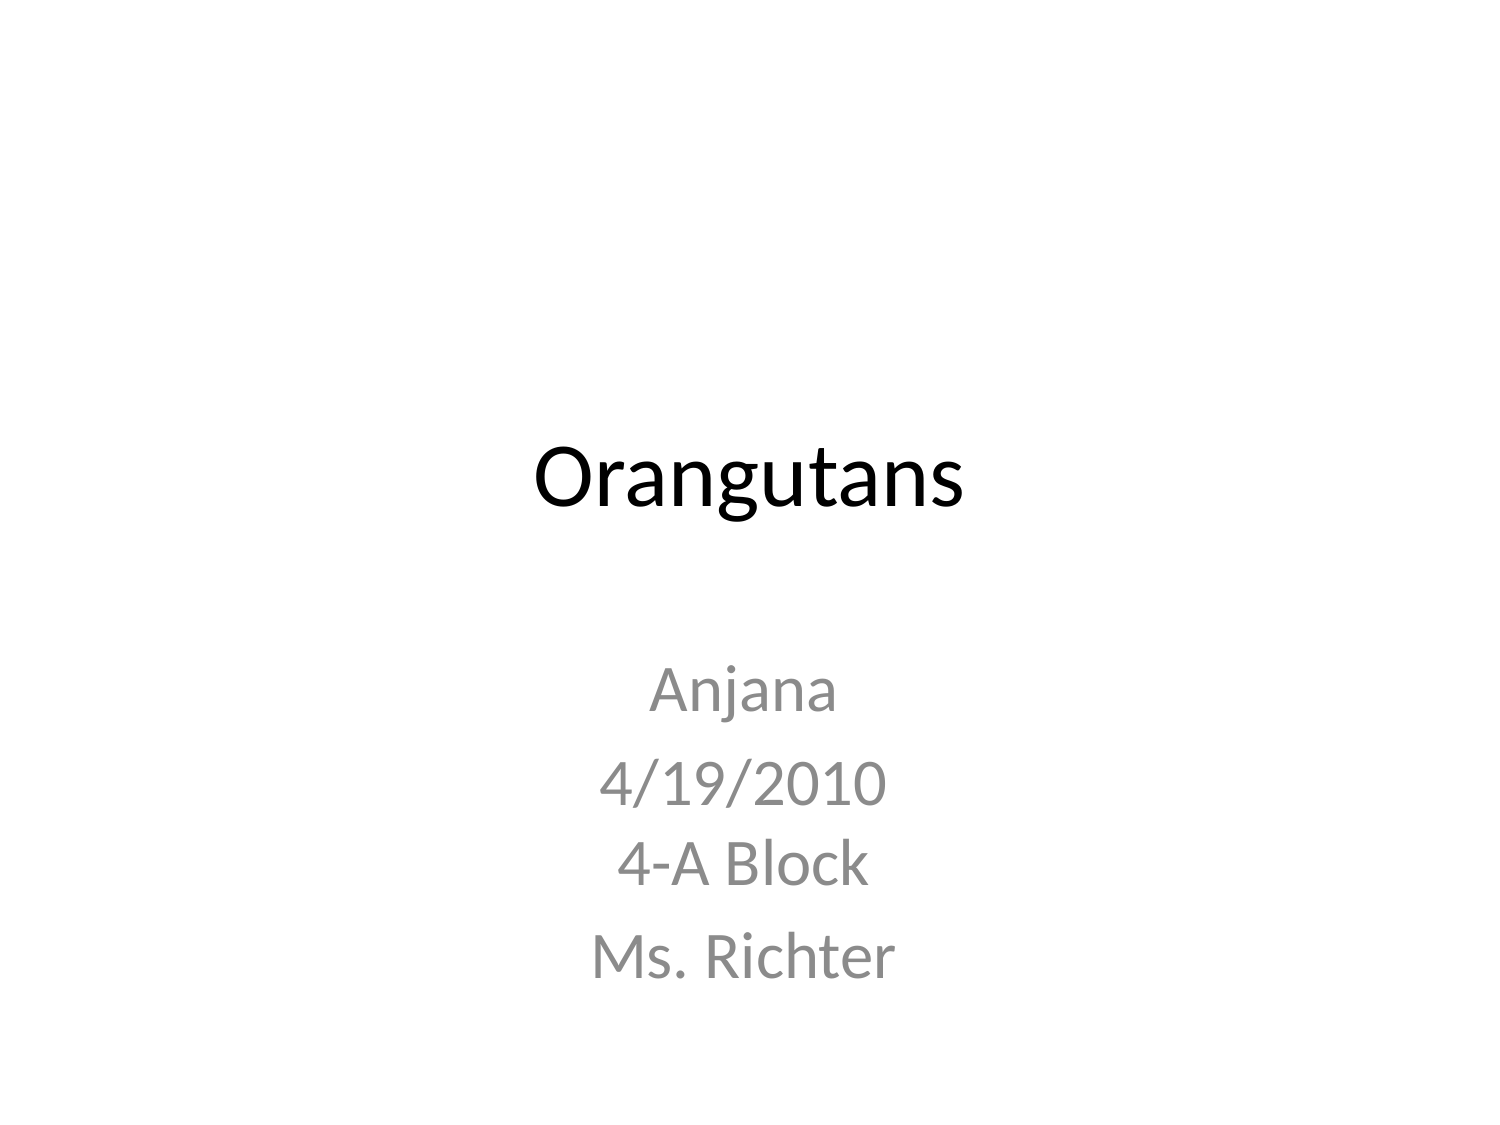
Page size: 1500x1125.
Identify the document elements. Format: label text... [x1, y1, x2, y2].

subtitle Anjana 4/19/2010 4-A Block Ms. Richter [225, 637, 1263, 1000]
title Orangutans [112, 349, 1388, 591]
